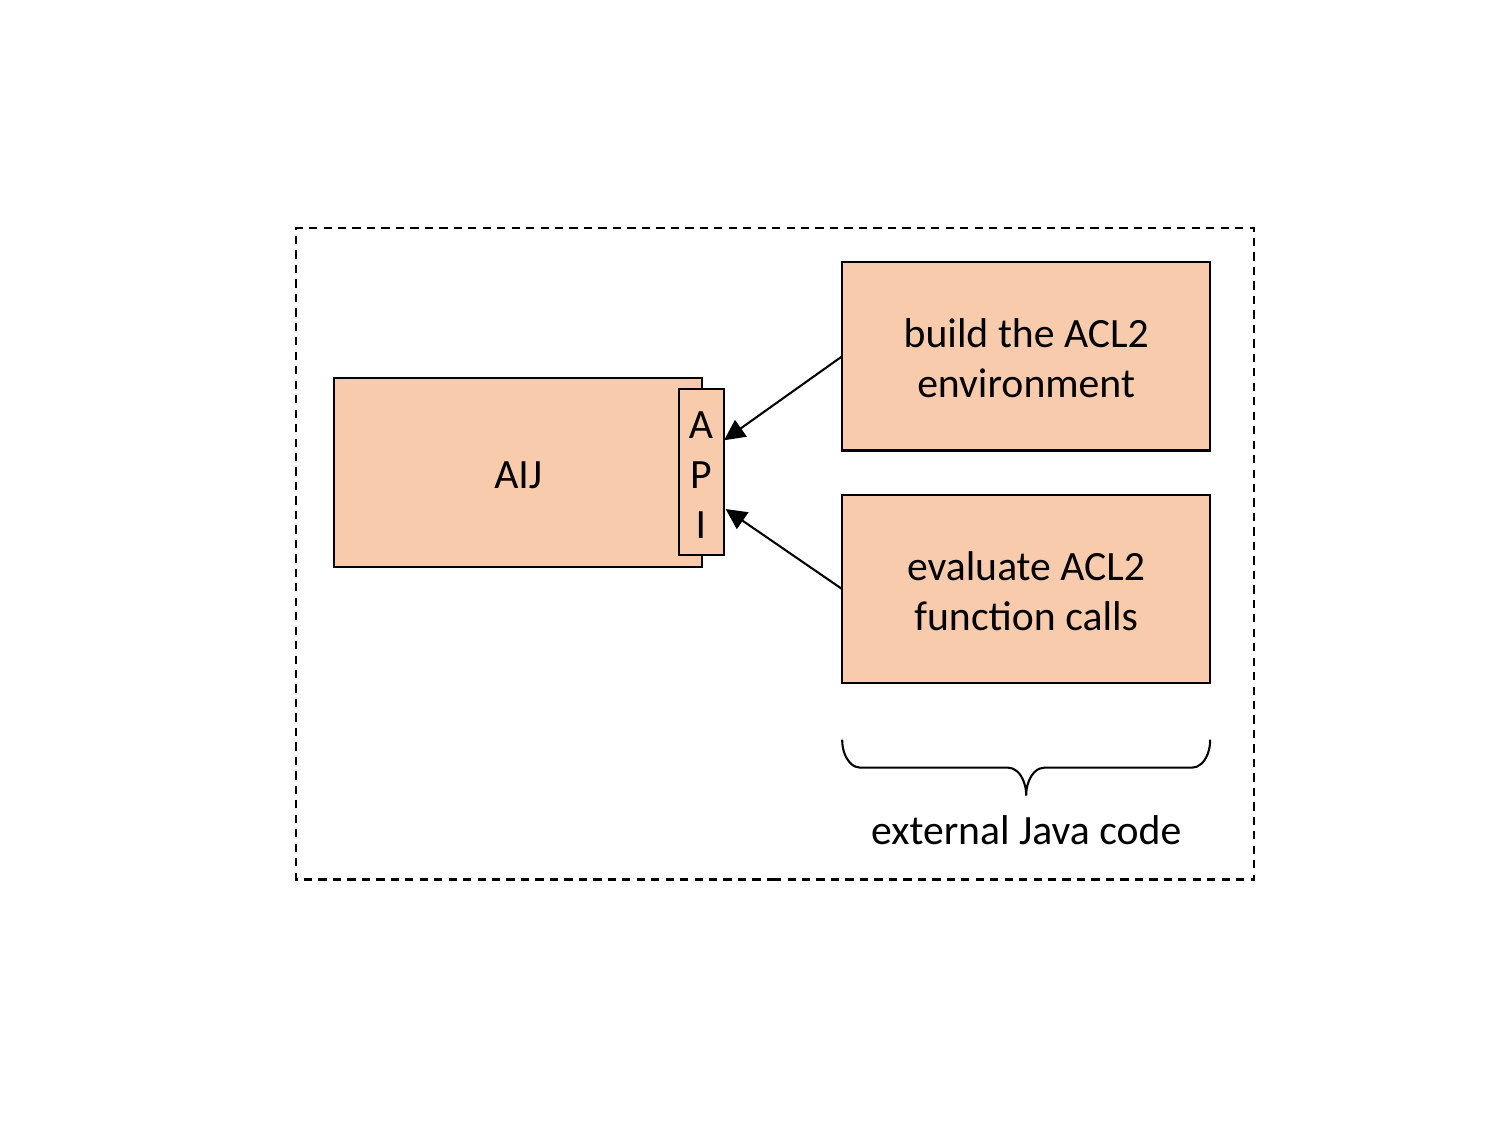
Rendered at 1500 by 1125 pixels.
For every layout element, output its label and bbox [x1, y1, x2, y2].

text_box [725, 508, 843, 590]
text_box [724, 356, 843, 441]
text_box [295, 227, 1255, 881]
text_box [334, 378, 729, 567]
